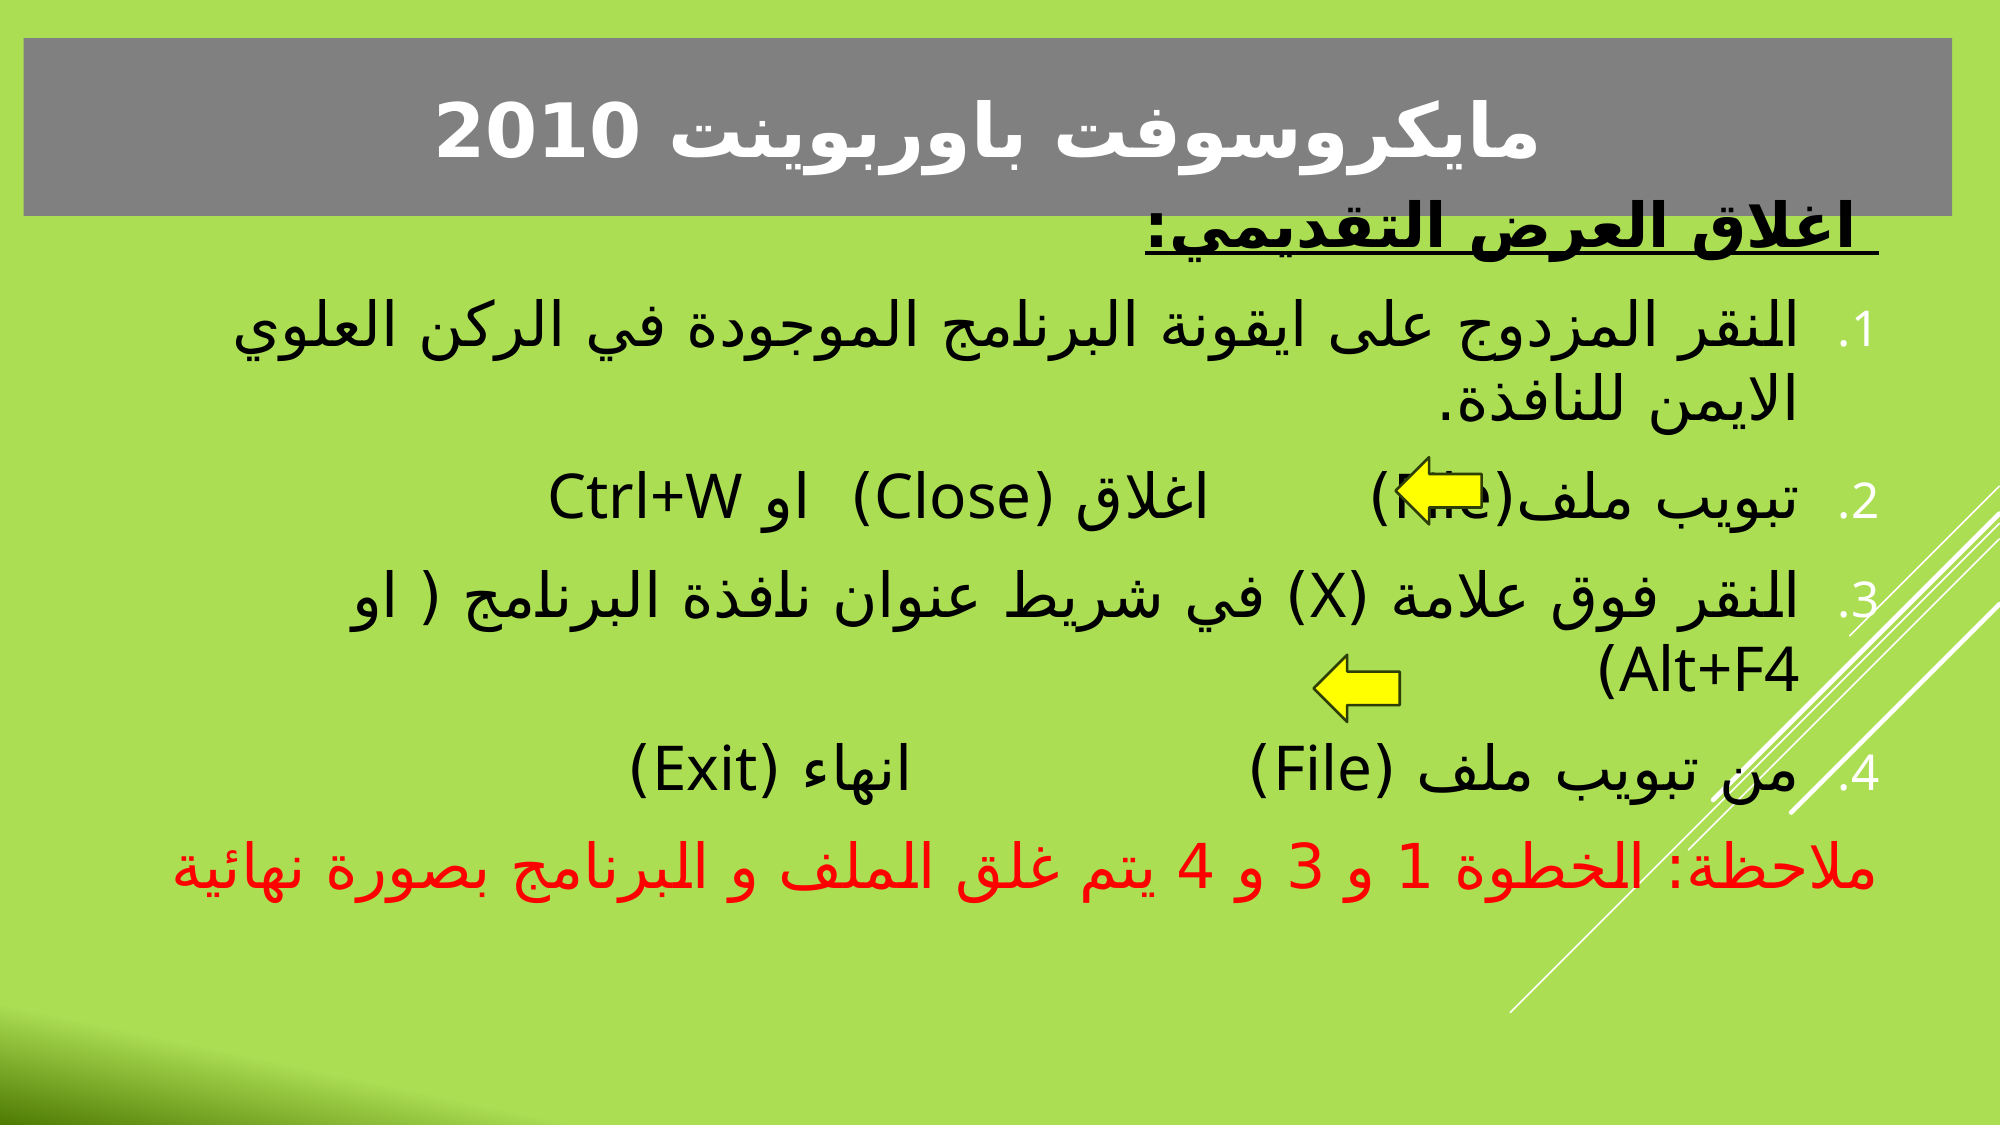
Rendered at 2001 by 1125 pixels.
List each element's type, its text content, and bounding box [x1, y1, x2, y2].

list اغلاق العرض التقديمي: النقر المزدوج على ايقونة البرنامج الموجودة في الركن العلوي الايمن للنافذة. تبويب ملف(File) اغلاق (Close) او Ctrl+W النقر فوق علامة (X) في شريط عنوان نافذة البرنامج ( او Alt+F4) من تبويب ملف (File) انهاء (Exit) ملاحظة: الخطوة 1 و 3 و 4 يتم غلق الملف و البرنامج بصورة نهائية [141, 161, 1894, 926]
text_box [1394, 456, 1483, 526]
text_box [1312, 653, 1402, 724]
text_box مايكروسوفت باوربوينت 2010 [23, 38, 1953, 216]
